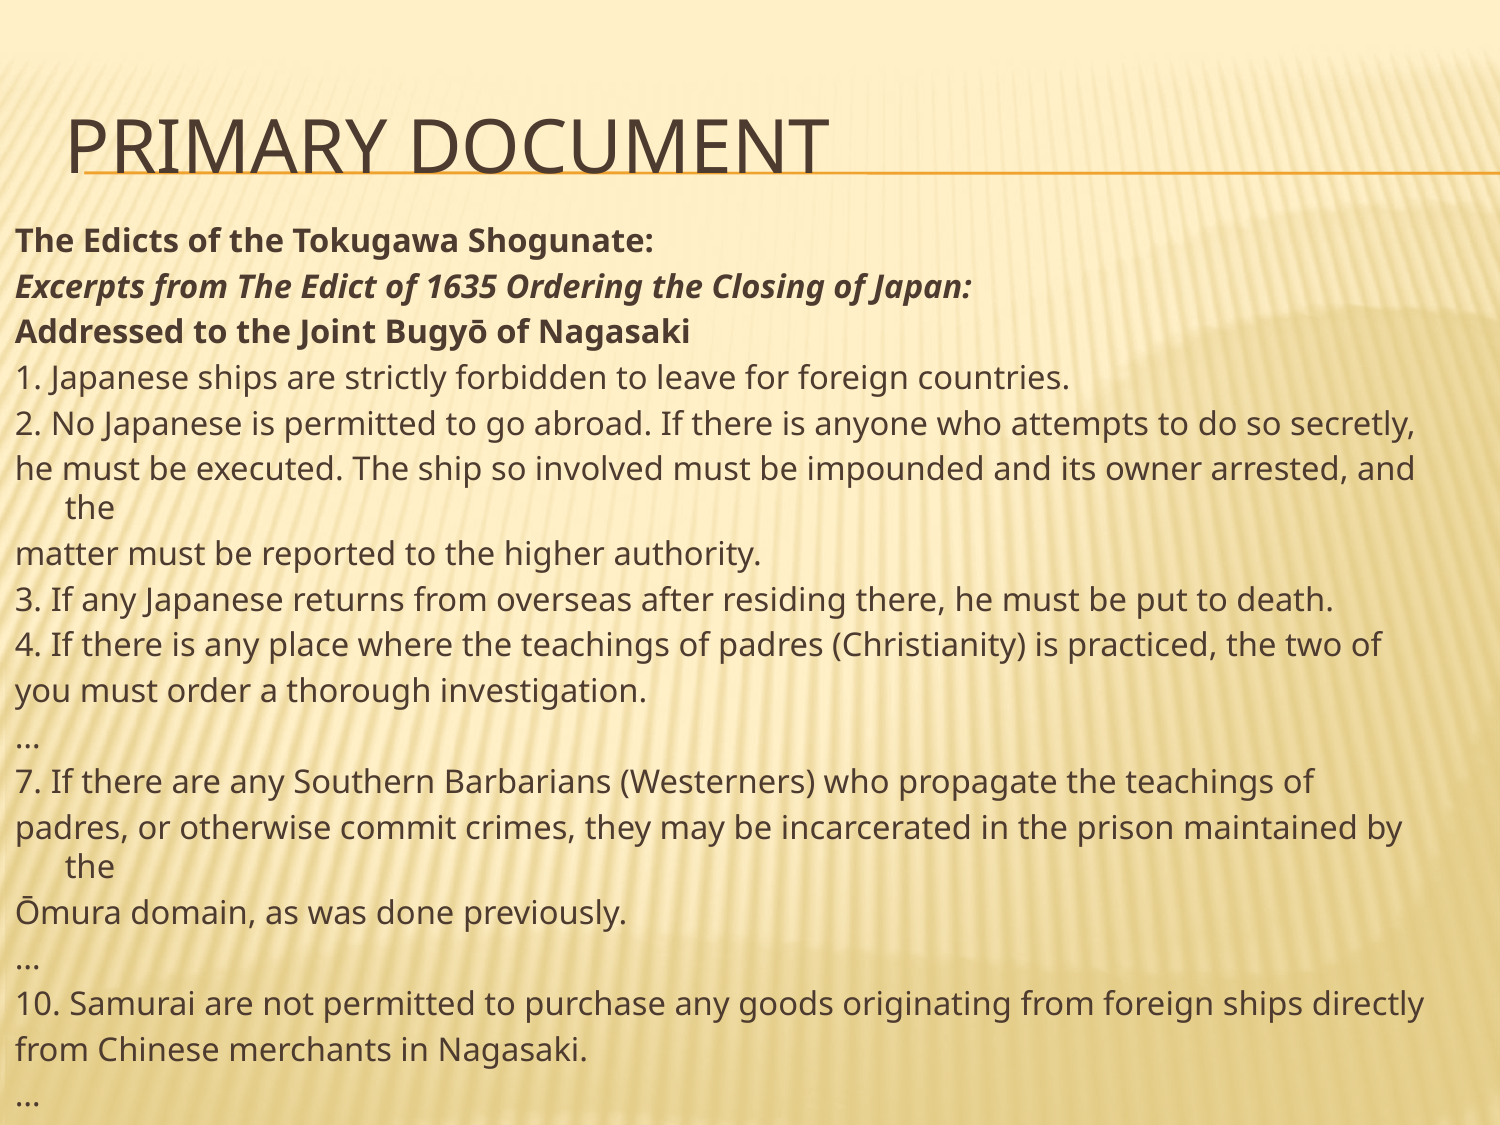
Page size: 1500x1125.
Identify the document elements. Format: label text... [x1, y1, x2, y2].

title Primary Document [50, 75, 1475, 212]
list The Edicts of the Tokugawa Shogunate: Excerpts from The Edict of 1635 Ordering the Closing of Japan: Addressed to the Joint Bugyō of Nagasaki 1. Japanese ships are strictly forbidden to leave for foreign countries. 2. No Japanese is permitted to go abroad. If there is anyone who attempts to do so secretly, he must be executed. The ship so involved must be impounded and its owner arrested, and the matter must be reported to the higher authority. 3. If any Japanese returns from overseas after residing there, he must be put to death. 4. If there is any place where the teachings of padres (Christianity) is practiced, the two of you must order a thorough investigation. … 7. If there are any Southern Barbarians (Westerners) who propagate the teachings of padres, or otherwise commit crimes, they may be incarcerated in the prison maintained by the Ōmura domain, as was done previously. … 10. Samurai are not permitted to purchase any goods originating from foreign ships directly from Chinese merchants in Nagasaki. … [0, 212, 1475, 1125]
